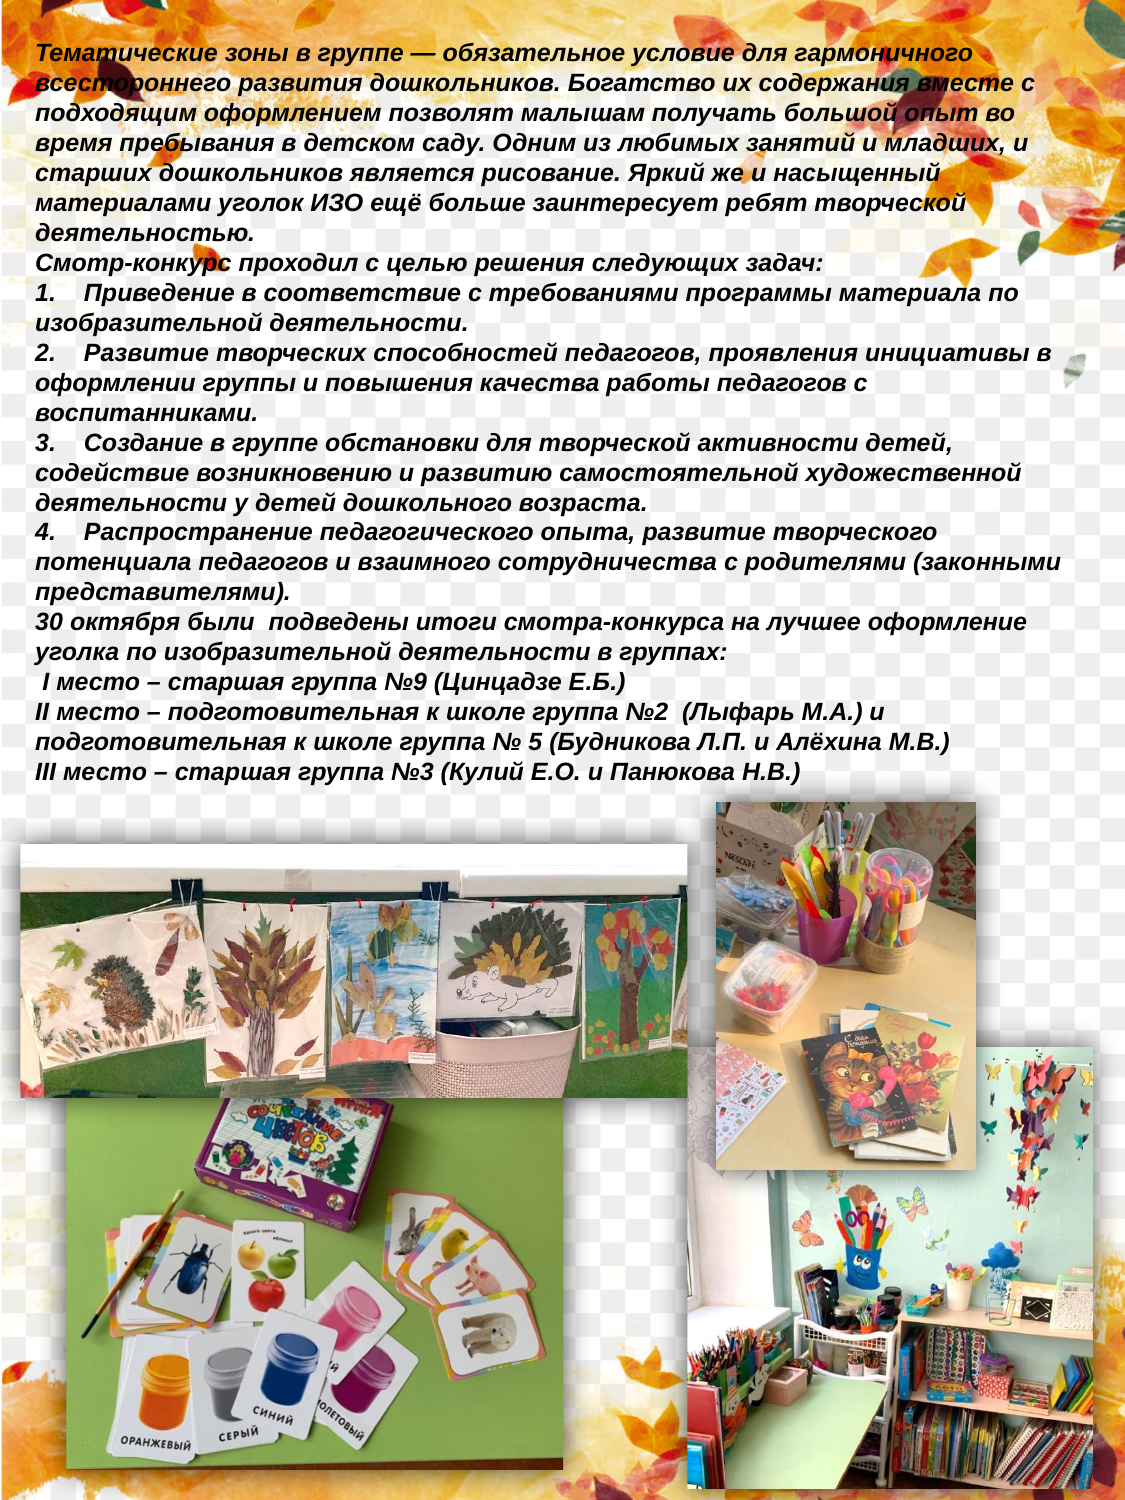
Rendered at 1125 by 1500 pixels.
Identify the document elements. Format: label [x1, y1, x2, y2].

text_box [1, 0, 1125, 1500]
